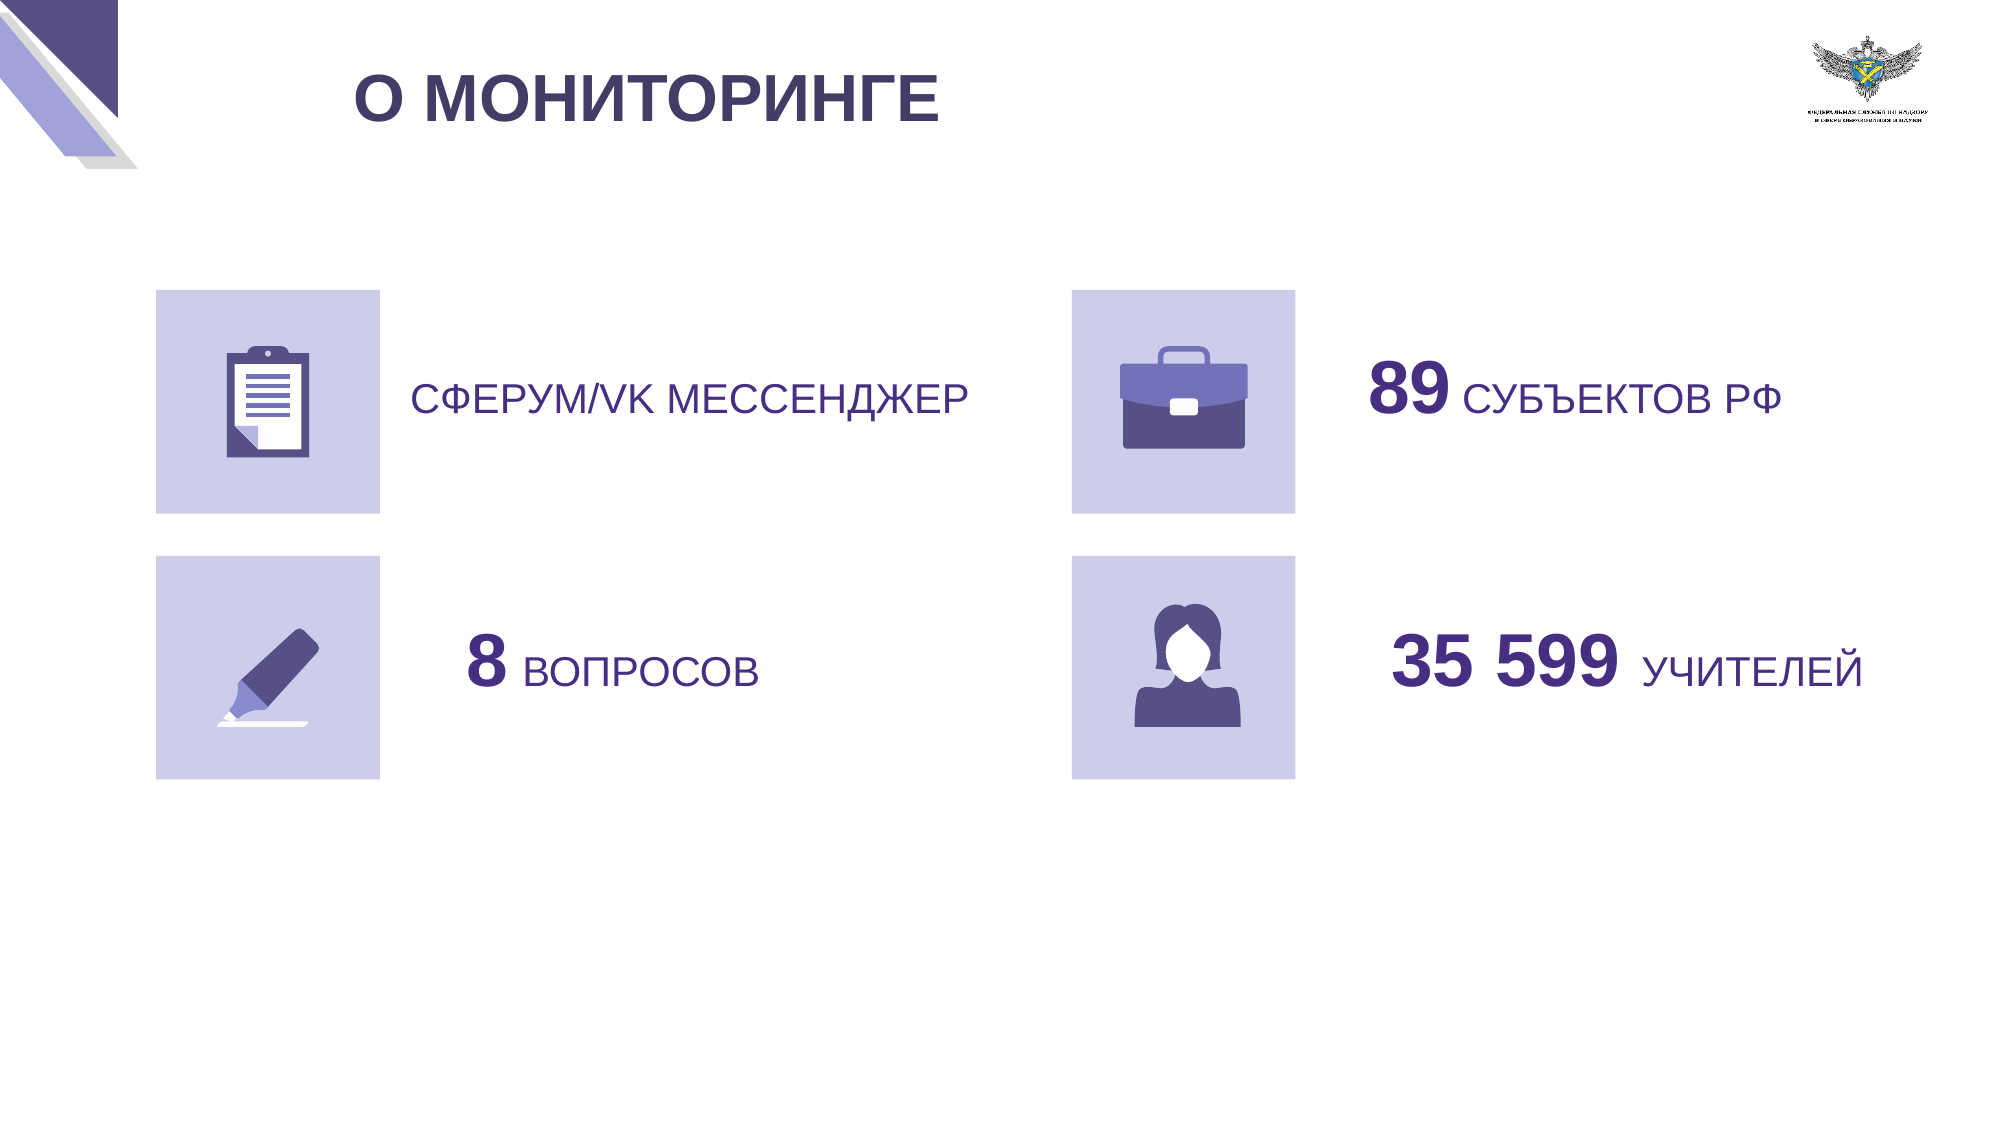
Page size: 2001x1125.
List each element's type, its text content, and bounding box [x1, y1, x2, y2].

picture [226, 346, 310, 458]
text_box 89 СУБЪЕКТОВ РФ [1353, 331, 1799, 436]
text_box О МОНИТОРИНГЕ [352, 46, 1401, 143]
picture [1134, 603, 1241, 727]
text_box [1071, 289, 1296, 515]
text_box [1071, 555, 1296, 780]
text_box 8 ВОПРОСОВ [451, 603, 776, 709]
text_box [155, 555, 381, 780]
text_box [155, 289, 381, 515]
picture [1808, 35, 1928, 122]
picture [1120, 346, 1248, 449]
text_box СФЕРУМ/VK МЕССЕНДЖЕР [395, 363, 997, 429]
text_box 35 599 УЧИТЕЛЕЙ [1376, 603, 1965, 759]
picture [216, 628, 320, 727]
